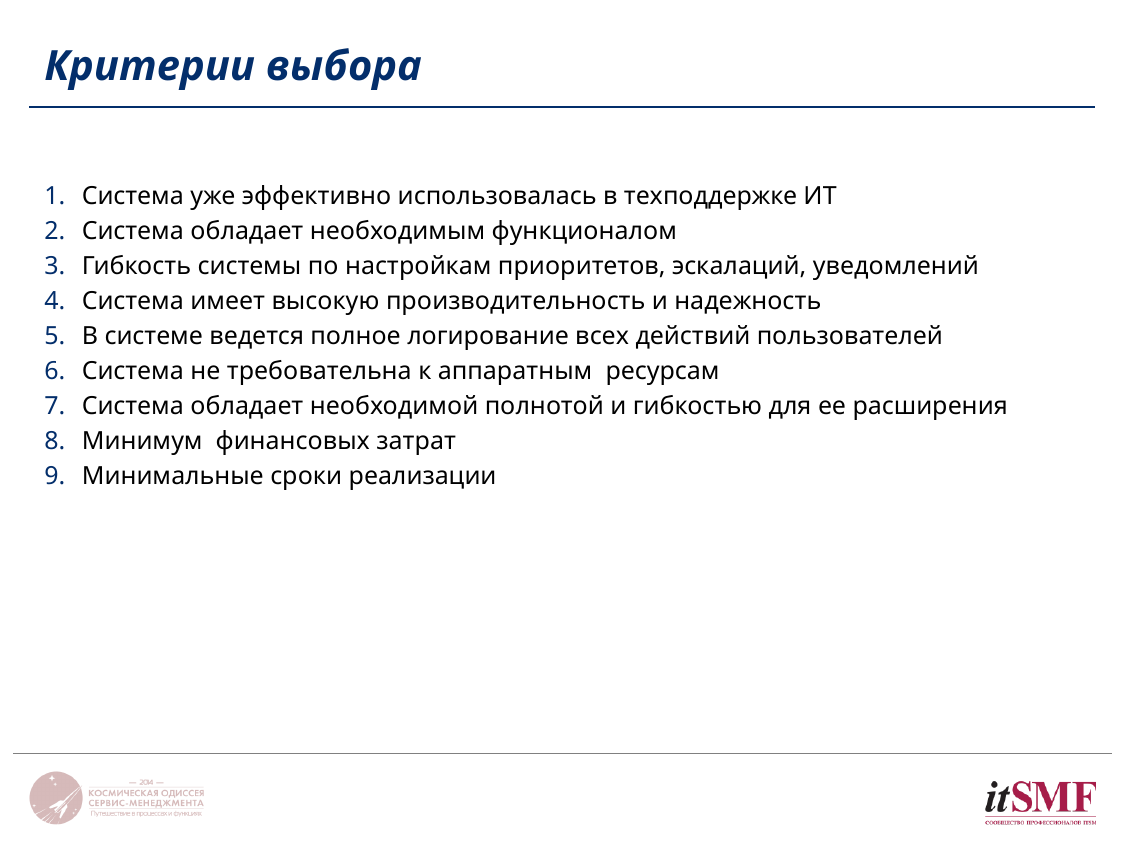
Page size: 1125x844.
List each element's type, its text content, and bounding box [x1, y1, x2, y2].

title Критерии выбора [29, 19, 1096, 108]
picture [985, 781, 1096, 825]
list Система уже эффективно использовалась в техподдержке ИТ Система обладает необходимым функционалом Гибкость системы по настройкам приоритетов, эскалаций, уведомлений Система имеет высокую производительность и надежность В системе ведется полное логирование всех действий пользователей Система не требовательна к аппаратным ресурсам Система обладает необходимой полнотой и гибкостью для ее расширения Минимум финансовых затрат Минимальные сроки реализации [29, 137, 1066, 729]
